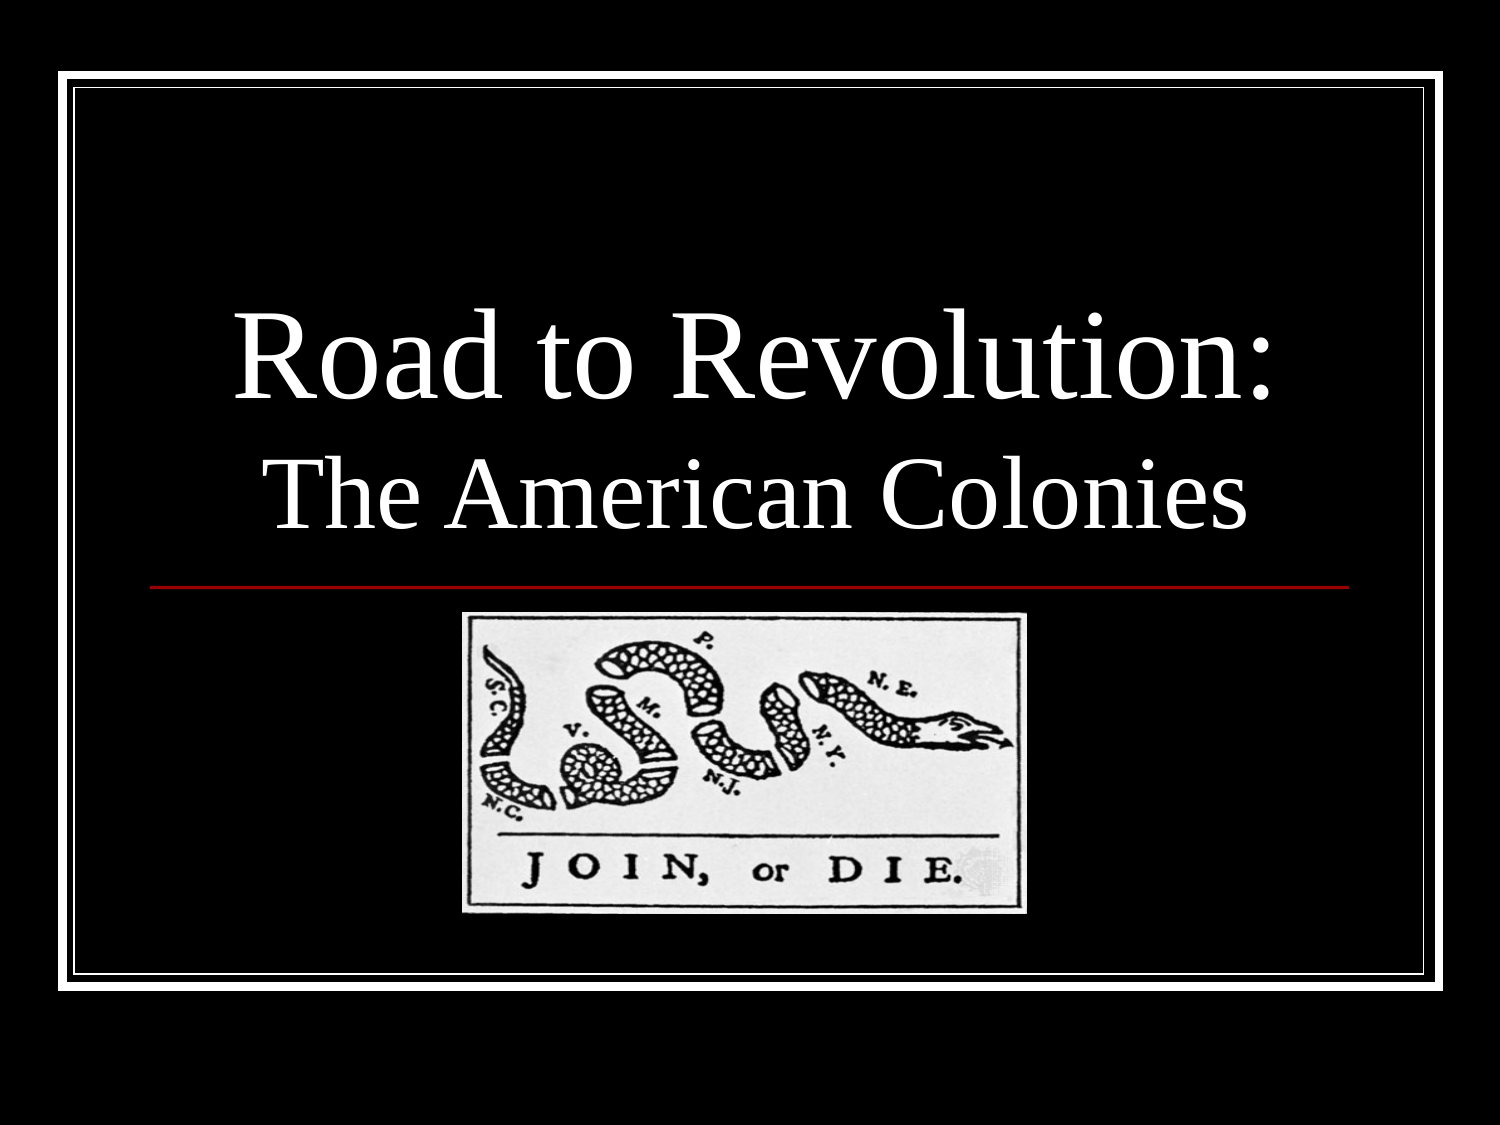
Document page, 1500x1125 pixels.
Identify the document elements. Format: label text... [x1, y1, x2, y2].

text_box [224, 641, 1275, 950]
text_box Road to Revolution: The American Colonies [199, 137, 1313, 557]
picture [462, 612, 1027, 914]
